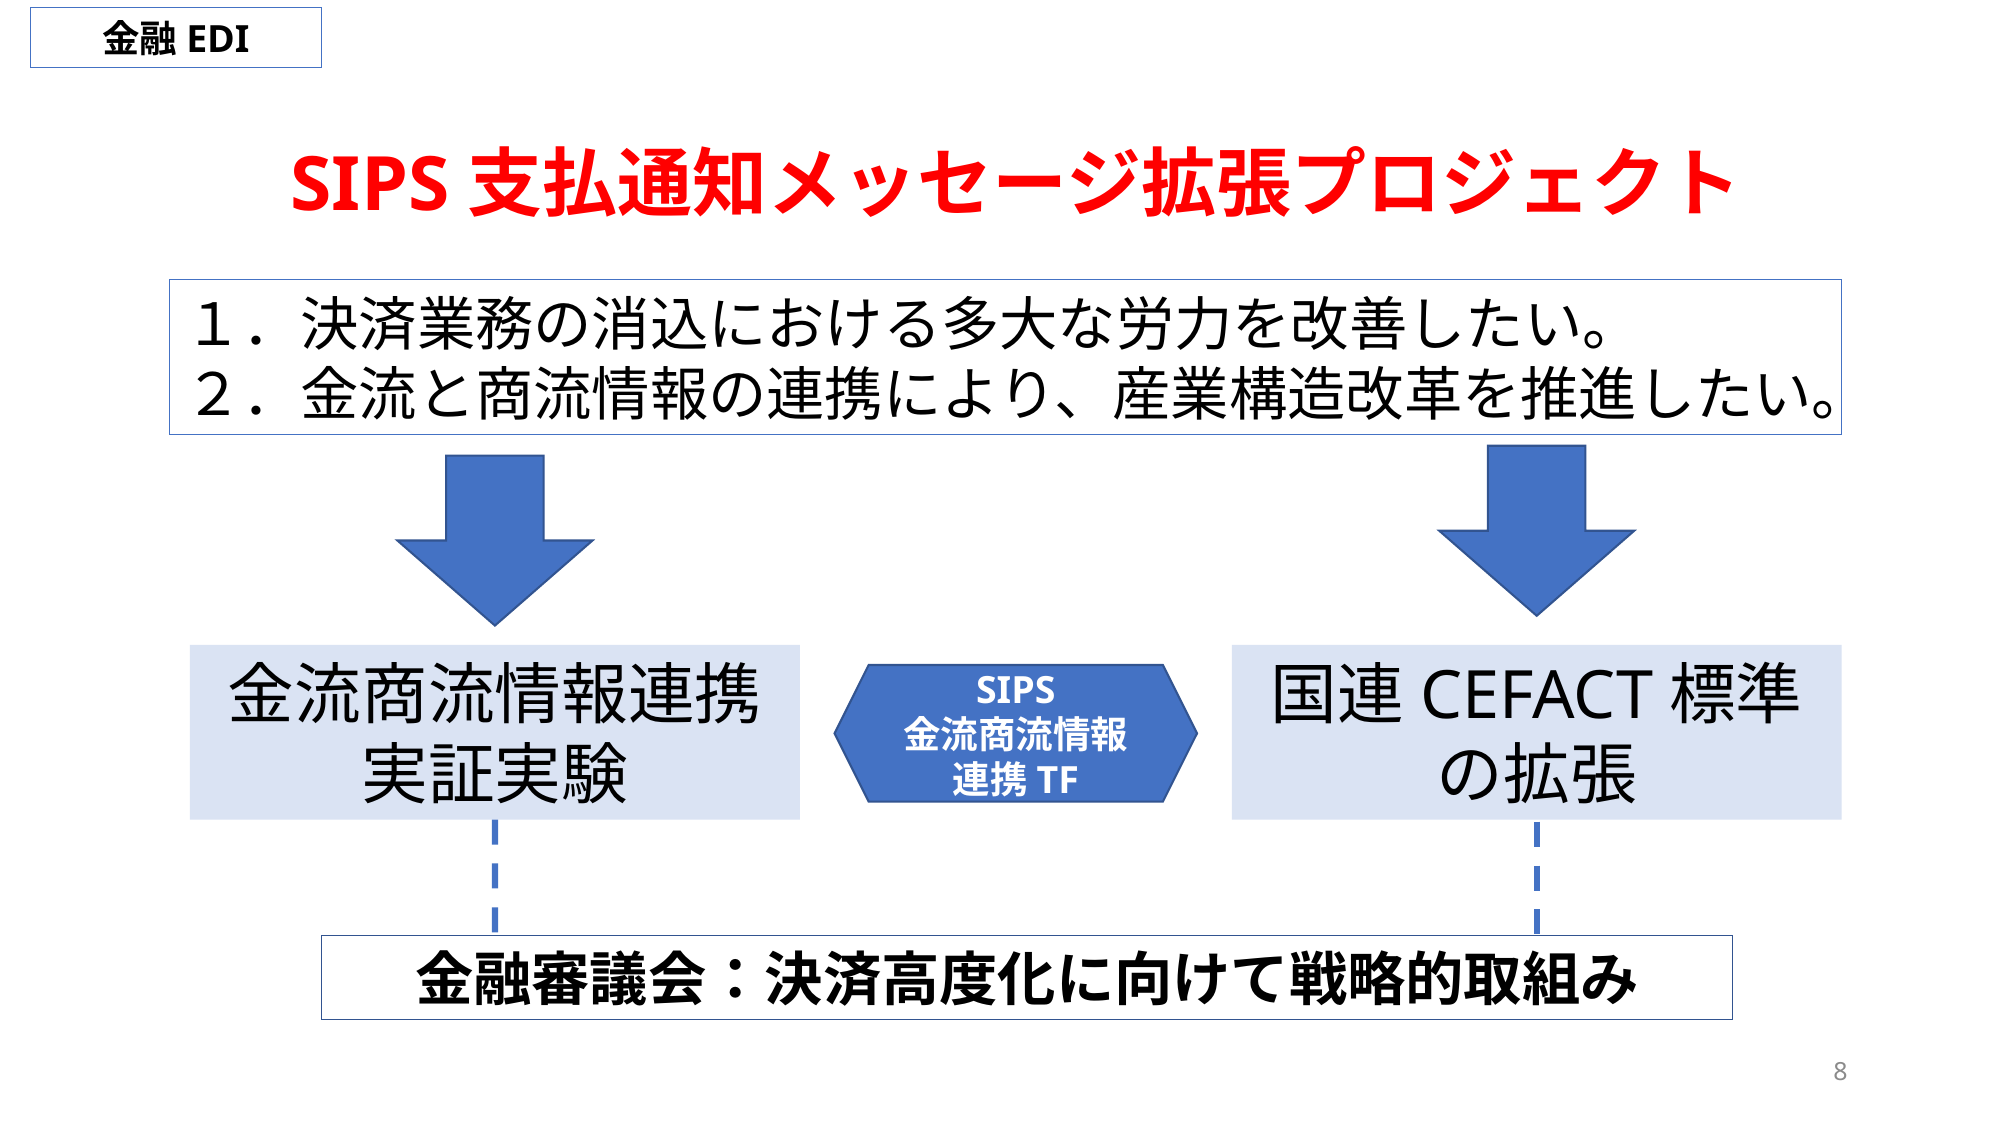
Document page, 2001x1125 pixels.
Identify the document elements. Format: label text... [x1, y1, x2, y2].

text_box SIPS 金流商流情報連携TF [833, 663, 1199, 803]
text_box １．決済業務の消込における多大な労力を改善したい。 ２．金流と商流情報の連携により、産業構造改革を推進したい。 [169, 279, 1842, 435]
text_box SIPS支払通知メッセージ拡張プロジェクト [255, 128, 1776, 234]
text_box [394, 454, 596, 627]
text_box 国連CEFACT標準の拡張 [1231, 644, 1842, 820]
text_box 金融EDI [30, 7, 322, 68]
text_box 金融審議会：決済高度化に向けて戦略的取組み [321, 935, 1733, 1020]
slide_number 8 [1412, 1042, 1863, 1103]
text_box [1436, 444, 1637, 618]
text_box 金流商流情報連携実証実験 [189, 644, 800, 820]
